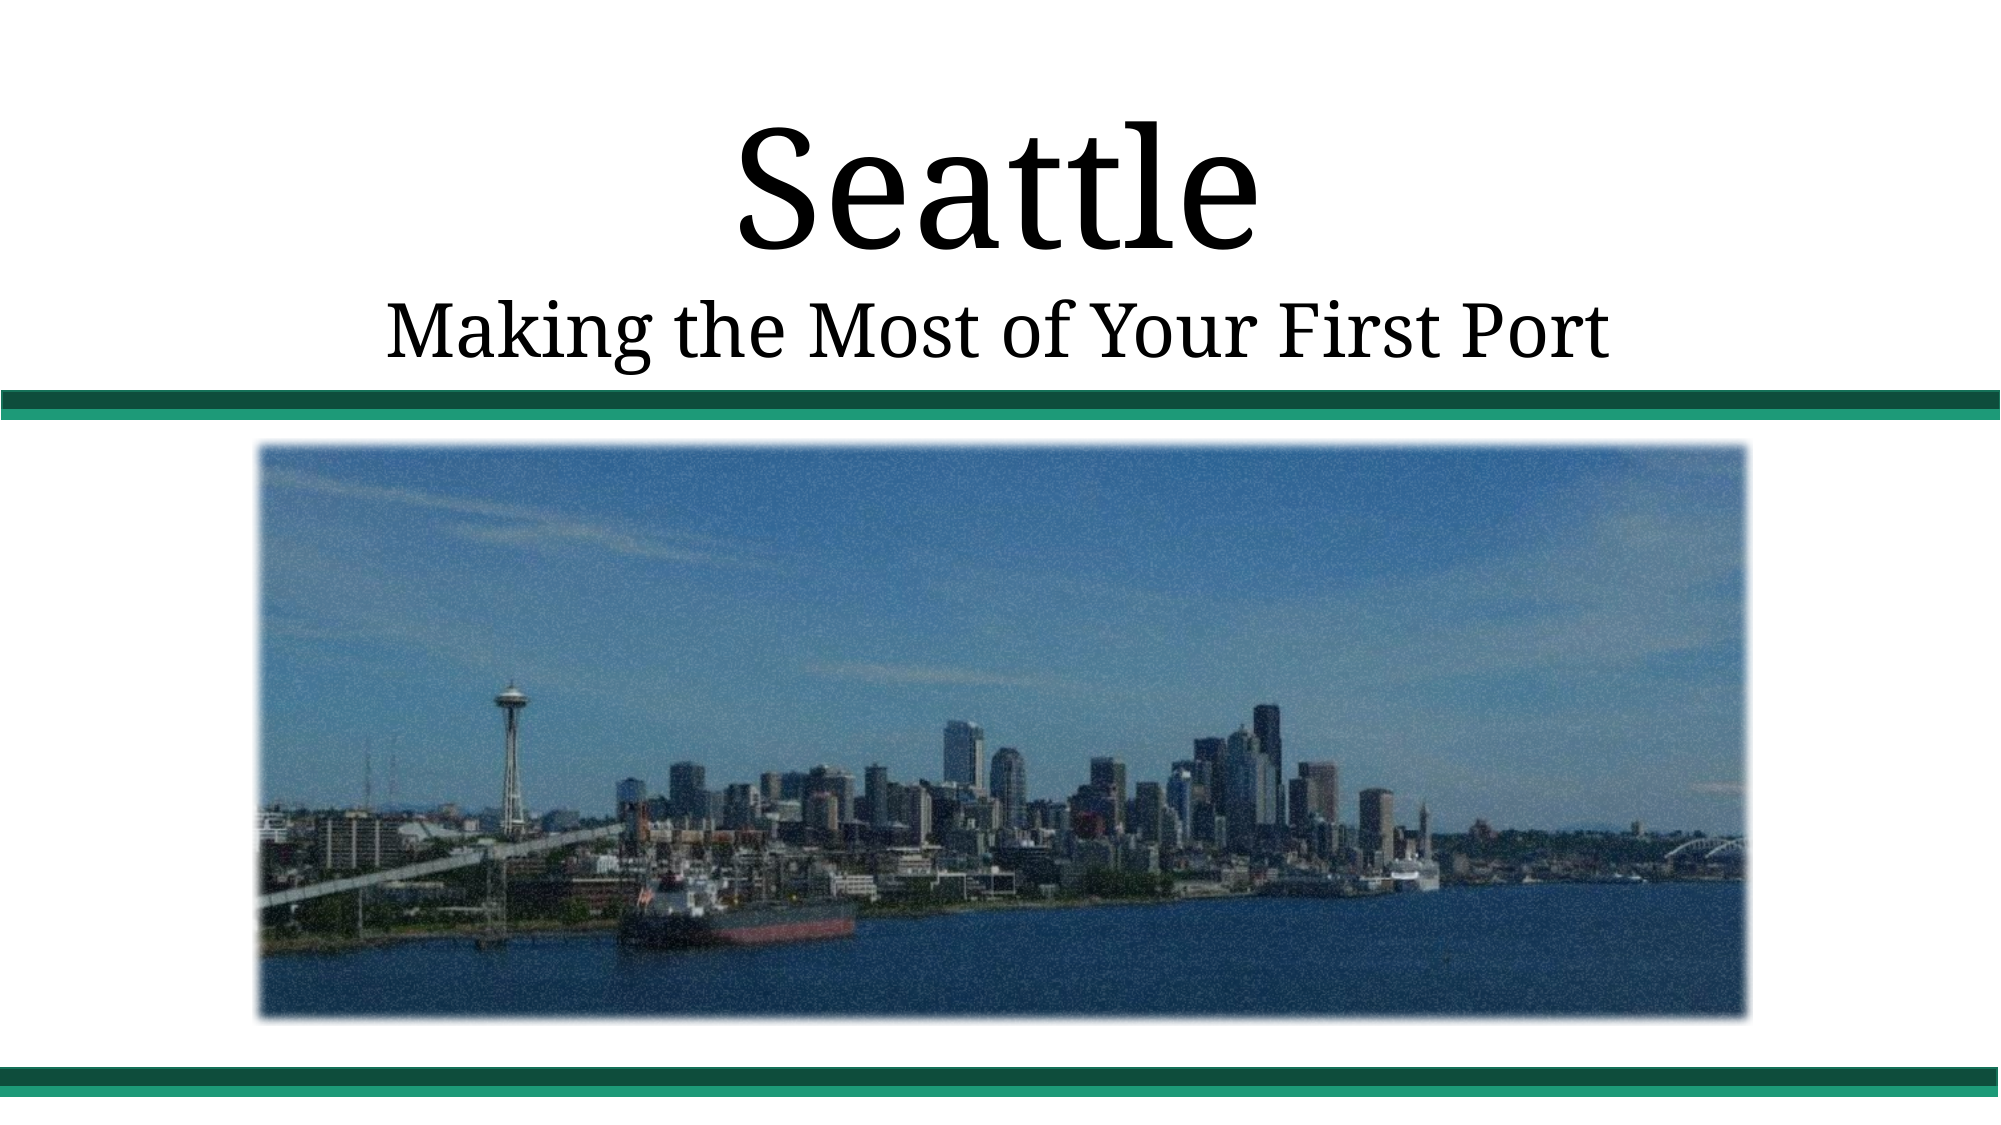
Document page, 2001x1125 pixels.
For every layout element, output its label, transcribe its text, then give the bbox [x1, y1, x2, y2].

picture [252, 438, 1753, 1026]
text_box [0, 1067, 1998, 1086]
text_box [1, 390, 2000, 409]
text_box [1, 409, 2000, 420]
text_box Seattle Making the Most of Your First Port [0, 74, 1998, 380]
text_box [0, 1086, 1998, 1097]
